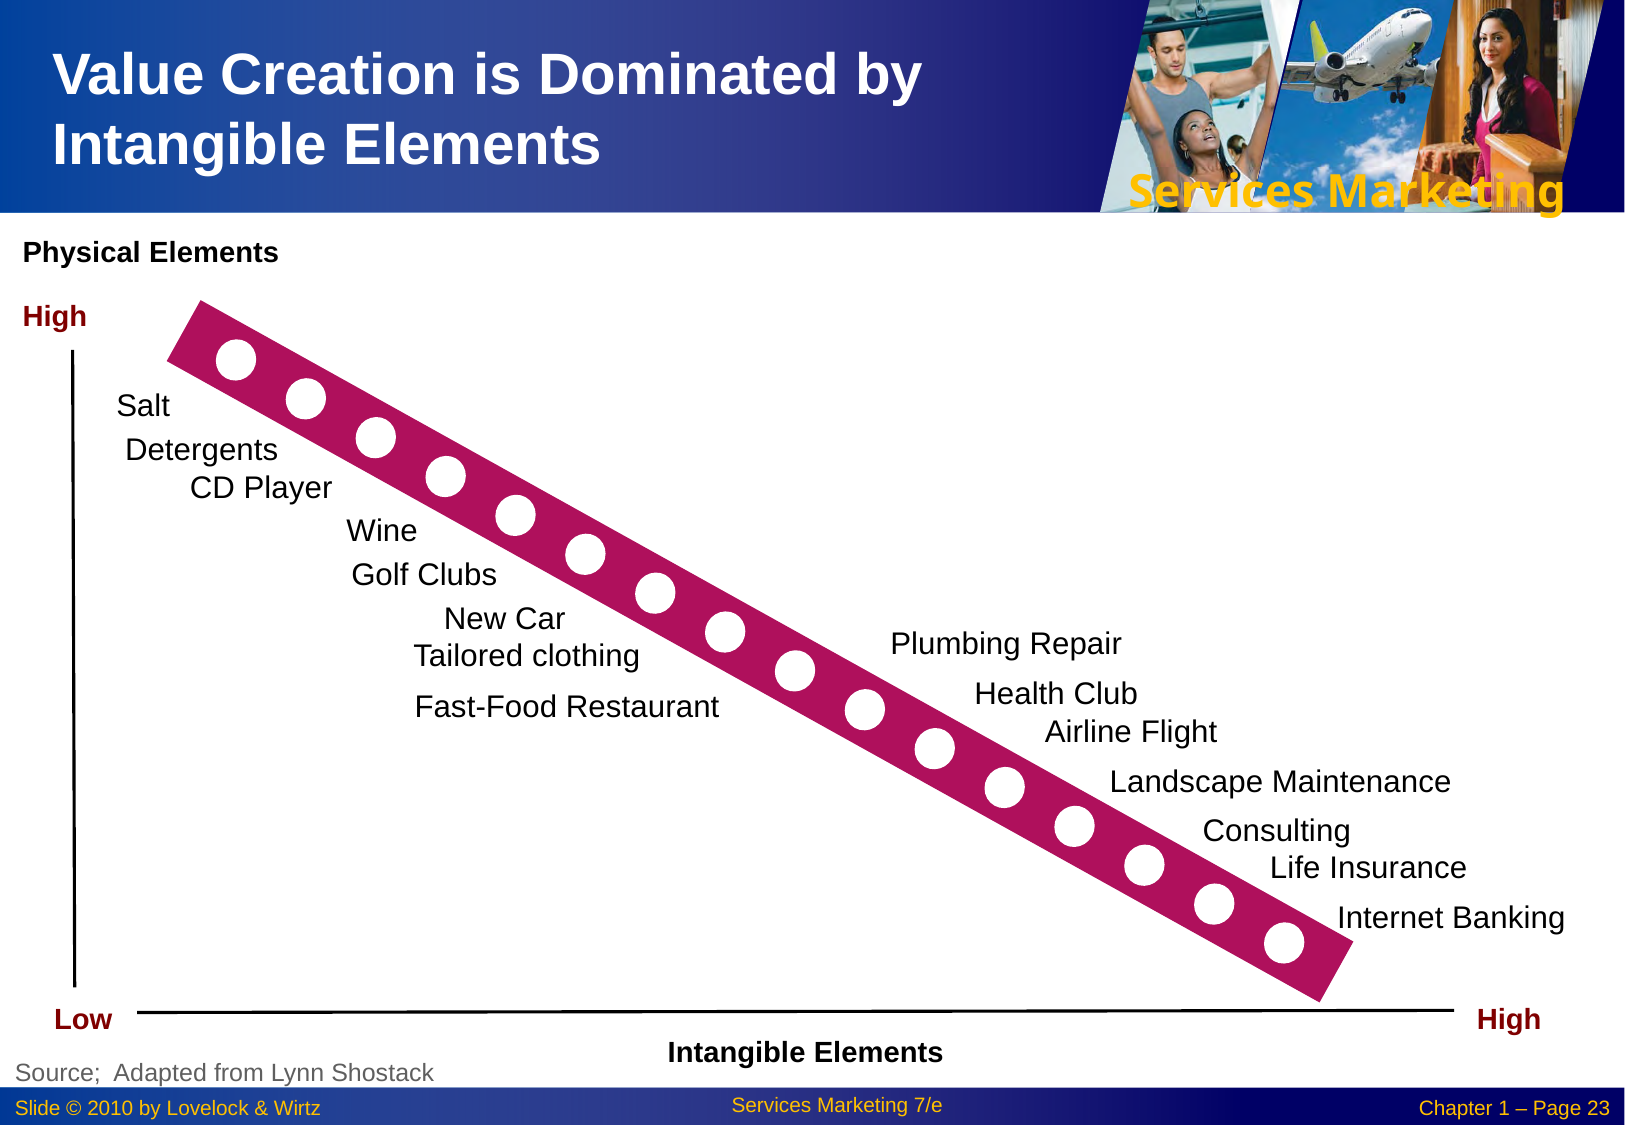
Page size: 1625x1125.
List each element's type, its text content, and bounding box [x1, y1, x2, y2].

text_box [36, 362, 1617, 938]
picture [1100, 0, 1604, 213]
text_box High [1462, 979, 1591, 1044]
text_box Low [39, 979, 175, 1037]
text_box Source; Adapted from Lynn Shostack [0, 1037, 1575, 1095]
picture [1546, 187, 1556, 202]
text_box Intangible Elements [612, 1012, 1000, 1077]
title Value Creation is Dominated by Intangible Elements [36, 37, 1088, 176]
picture [1162, 186, 1172, 192]
text_box Physical Elements High [7, 212, 338, 340]
